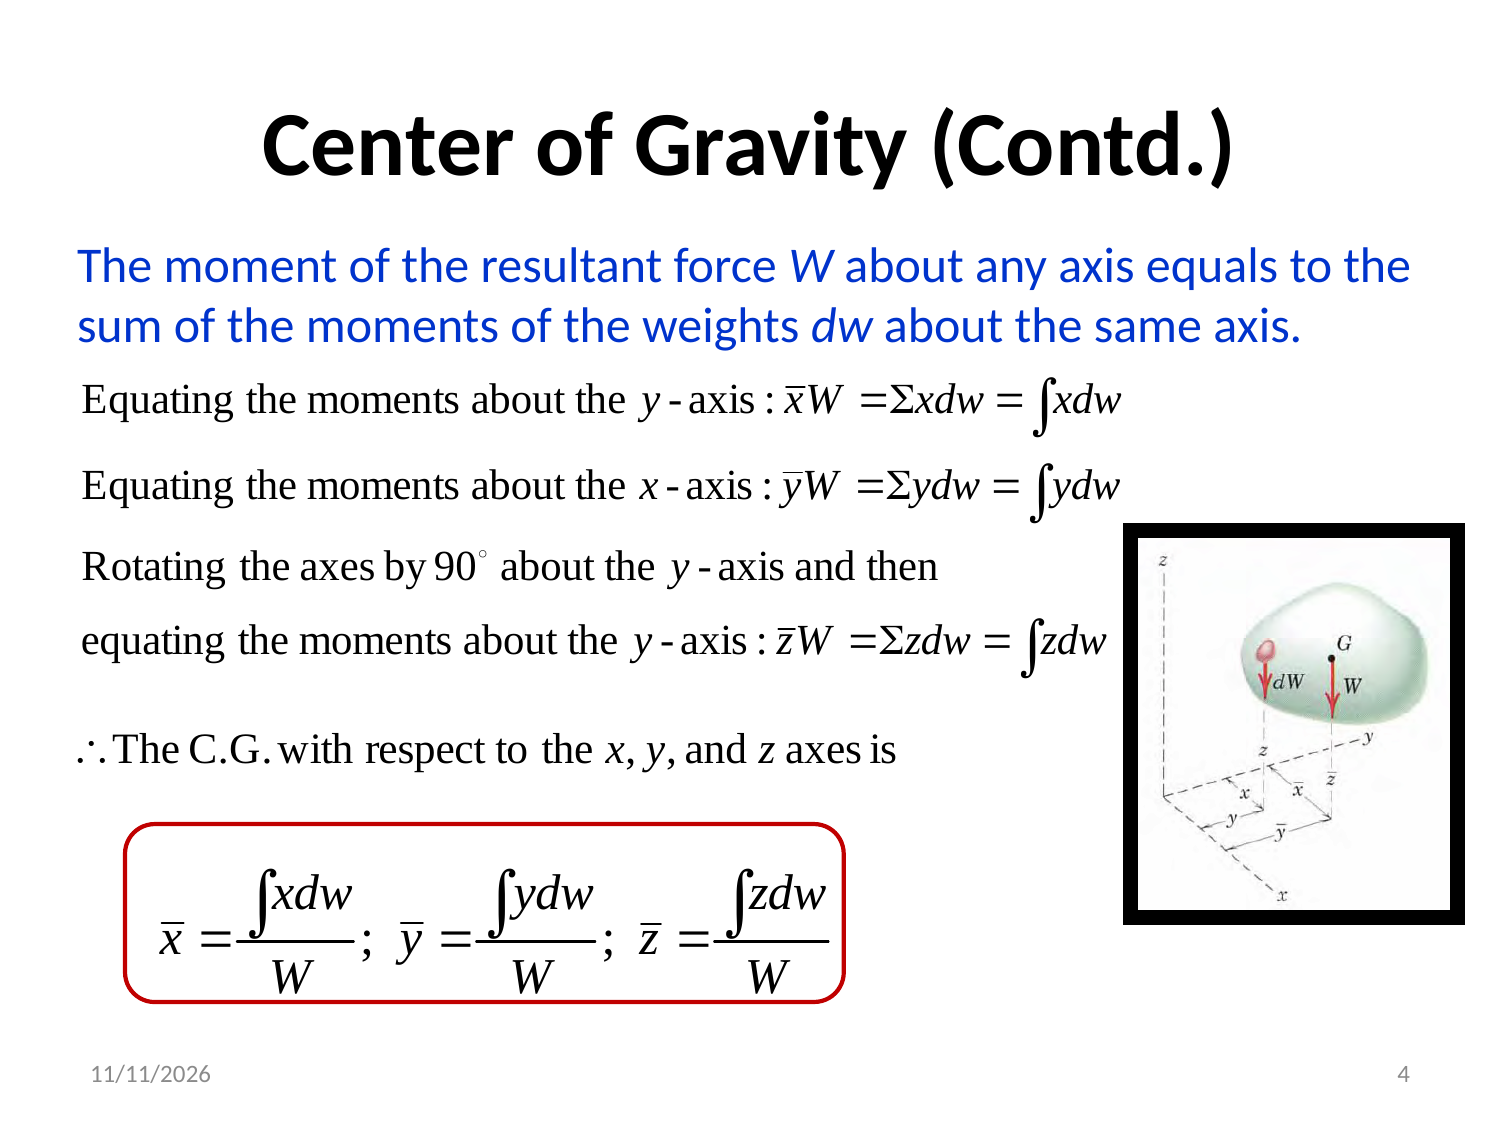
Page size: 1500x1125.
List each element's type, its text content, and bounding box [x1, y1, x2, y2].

slide_number 4 [1074, 1042, 1425, 1103]
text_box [74, 362, 1128, 685]
text_box [122, 821, 846, 1003]
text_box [149, 849, 840, 1005]
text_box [72, 723, 907, 782]
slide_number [75, 1042, 425, 1103]
picture [1137, 537, 1451, 911]
title Center of Gravity (Contd.) [75, 45, 1425, 224]
text_box The moment of the resultant force W about any axis equals to the sum of the moments of the weights dw about the same axis. [62, 224, 1500, 360]
